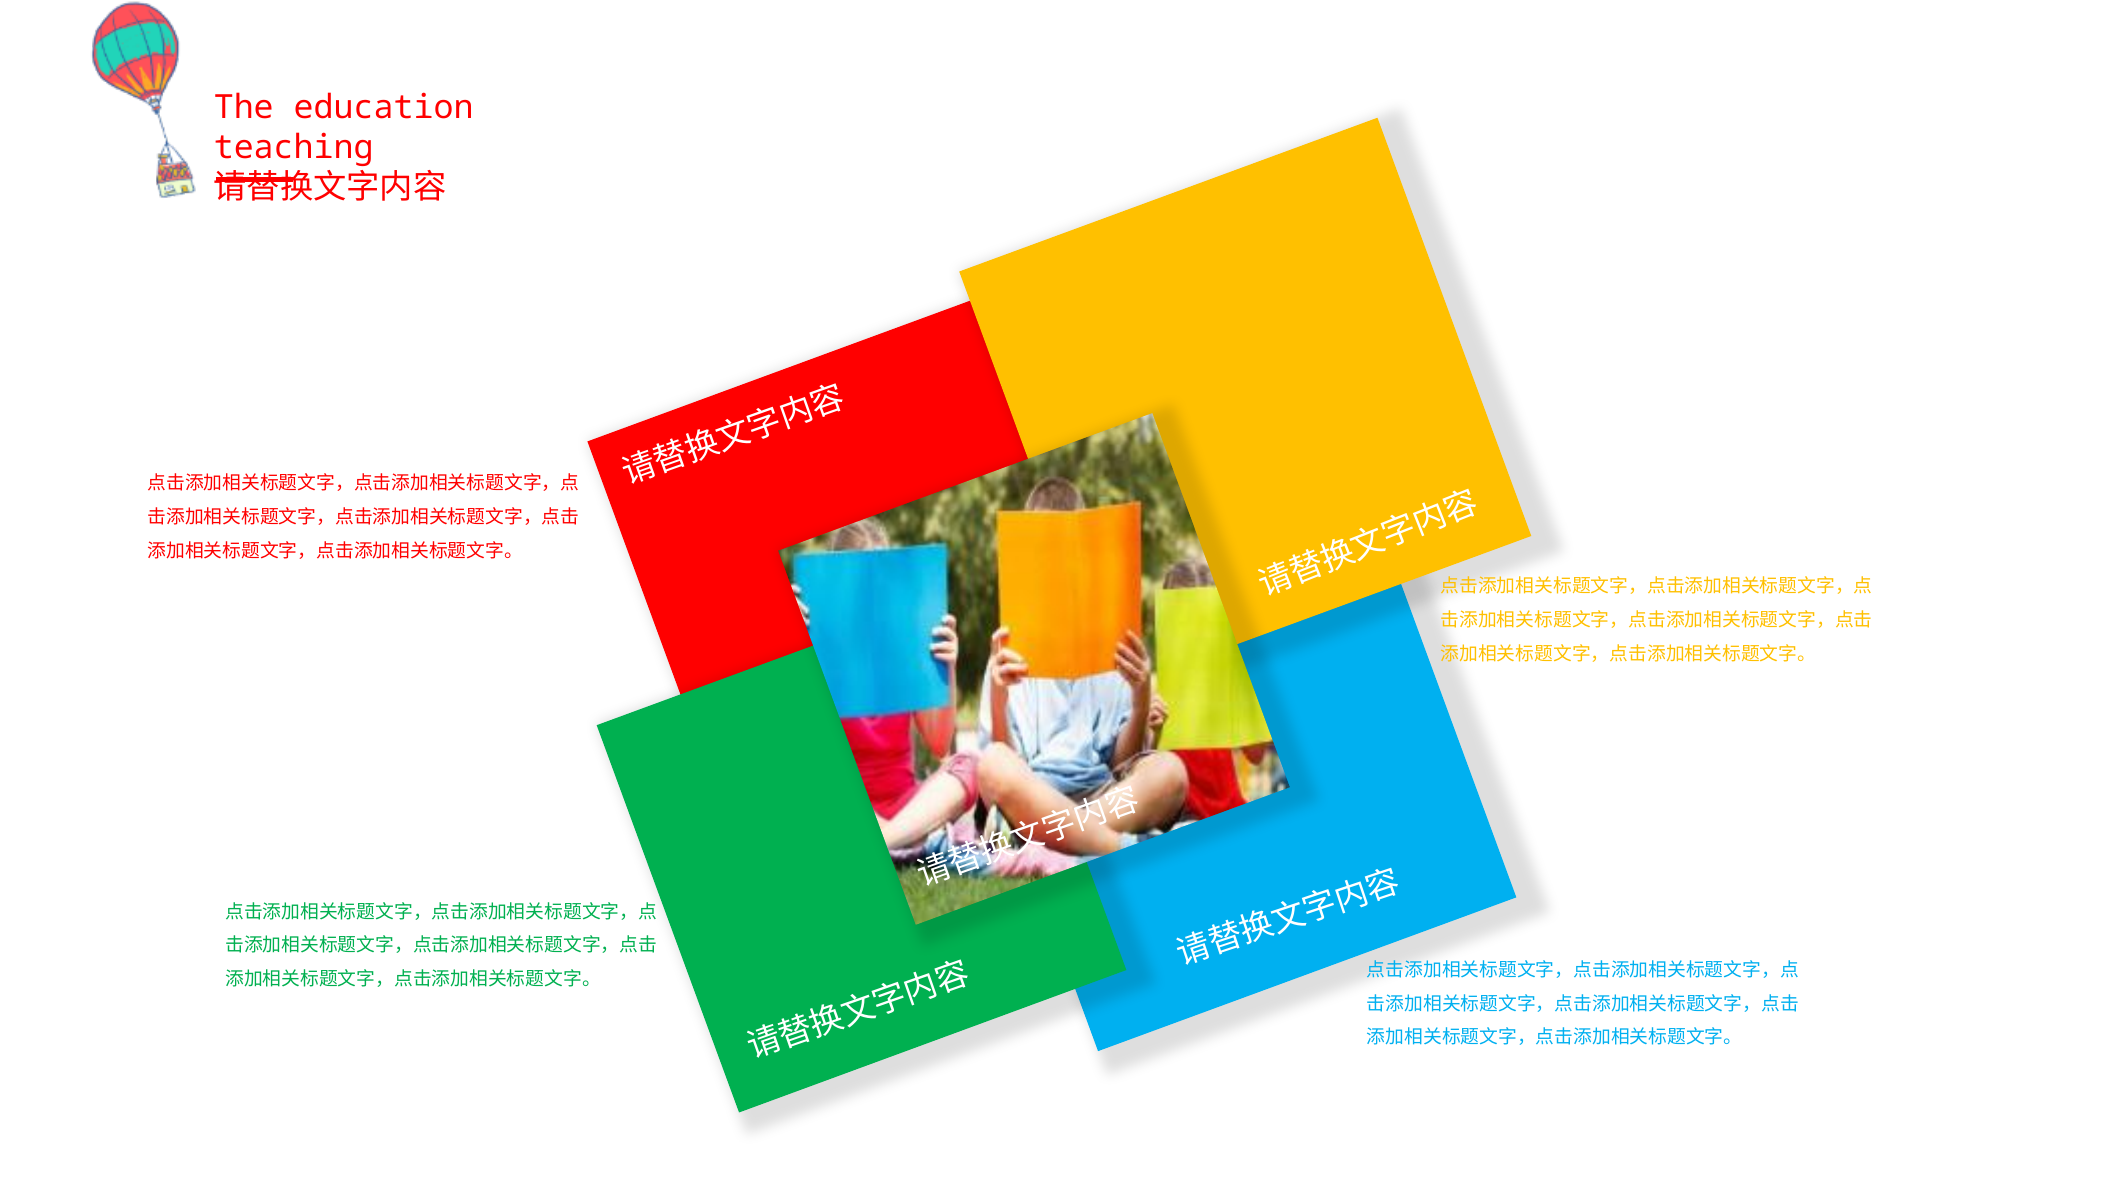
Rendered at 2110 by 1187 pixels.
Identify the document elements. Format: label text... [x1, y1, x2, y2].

text_box [586, 436, 598, 452]
text_box 点击添加相关标题文字，点击添加相关标题文字，点击添加相关标题文字，点击添加相关标题文字，点击添加相关标题文字，点击添加相关标题文字。 [1523, 555, 1895, 672]
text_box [598, 383, 1523, 1029]
text_box 点击添加相关标题文字，点击添加相关标题文字，点击添加相关标题文字，点击添加相关标题文字，点击添加相关标题文字，点击添加相关标题文字。 [1352, 939, 1822, 1055]
text_box [957, 116, 1477, 383]
text_box [1523, 510, 1533, 541]
text_box 点击添加相关标题文字，点击添加相关标题文字，点击添加相关标题文字，点击添加相关标题文字，点击添加相关标题文字，点击添加相关标题文字。 [211, 881, 598, 997]
text_box [1088, 1029, 1162, 1053]
text_box 点击添加相关标题文字，点击添加相关标题文字，点击添加相关标题文字，点击添加相关标题文字，点击添加相关标题文字，点击添加相关标题文字。 [133, 452, 598, 568]
text_box [743, 301, 994, 383]
text_box The education teaching 请替换文字内容 [192, 74, 542, 216]
picture [88, 0, 199, 201]
text_box [707, 1029, 970, 1114]
